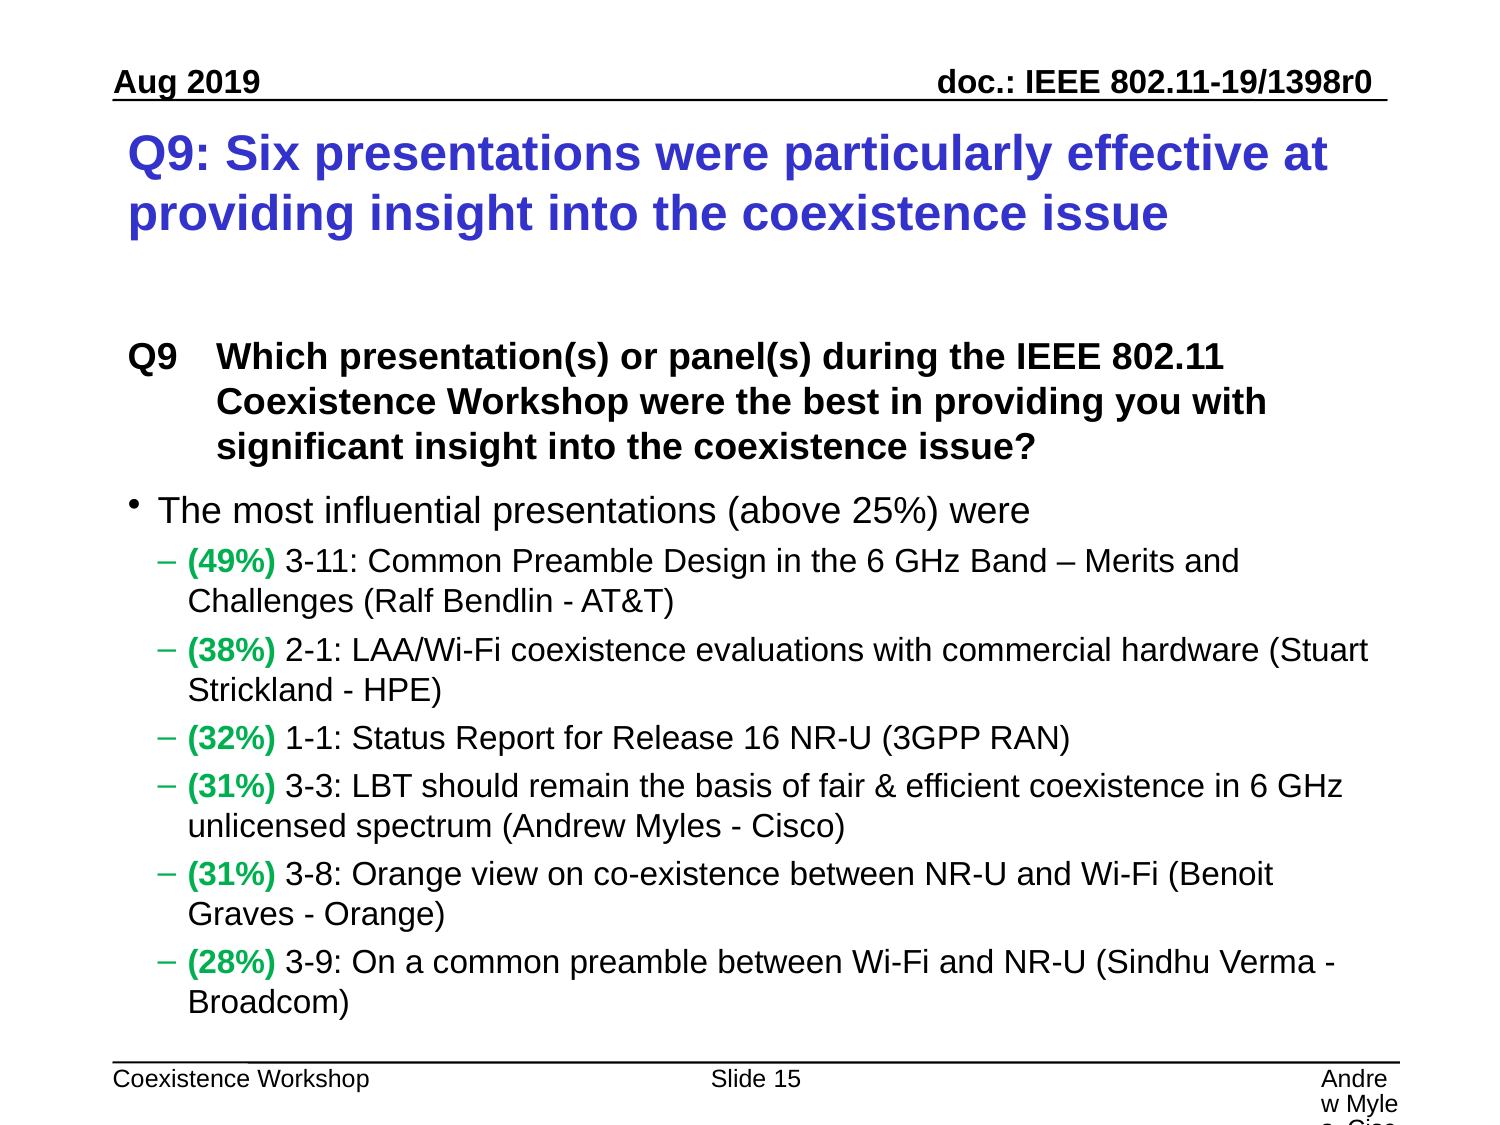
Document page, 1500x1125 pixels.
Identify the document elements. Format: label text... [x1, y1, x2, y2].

list Q9 Which presentation(s) or panel(s) during the IEEE 802.11 Coexistence Workshop were the best in providing you with significant insight into the coexistence issue? The most influential presentations (above 25%) were (49%) 3-11: Common Preamble Design in the 6 GHz Band – Merits and Challenges (Ralf Bendlin - AT&T) (38%) 2-1: LAA/Wi-Fi coexistence evaluations with commercial hardware (Stuart Strickland - HPE) (32%) 1-1: Status Report for Release 16 NR-U (3GPP RAN) (31%) 3-3: LBT should remain the basis of fair & efficient coexistence in 6 GHz unlicensed spectrum (Andrew Myles - Cisco) (31%) 3-8: Orange view on co-existence between NR-U and Wi-Fi (Benoit Graves - Orange) (28%) 3-9: On a common preamble between Wi-Fi and NR-U (Sindhu Verma - Broadcom) [112, 324, 1388, 1000]
title Q9: Six presentations were particularly effective at providing insight into the coexistence issue [112, 112, 1388, 288]
slide_number Slide 15 [709, 1061, 803, 1093]
footer Andrew Myles, Cisco [1320, 1061, 1402, 1093]
